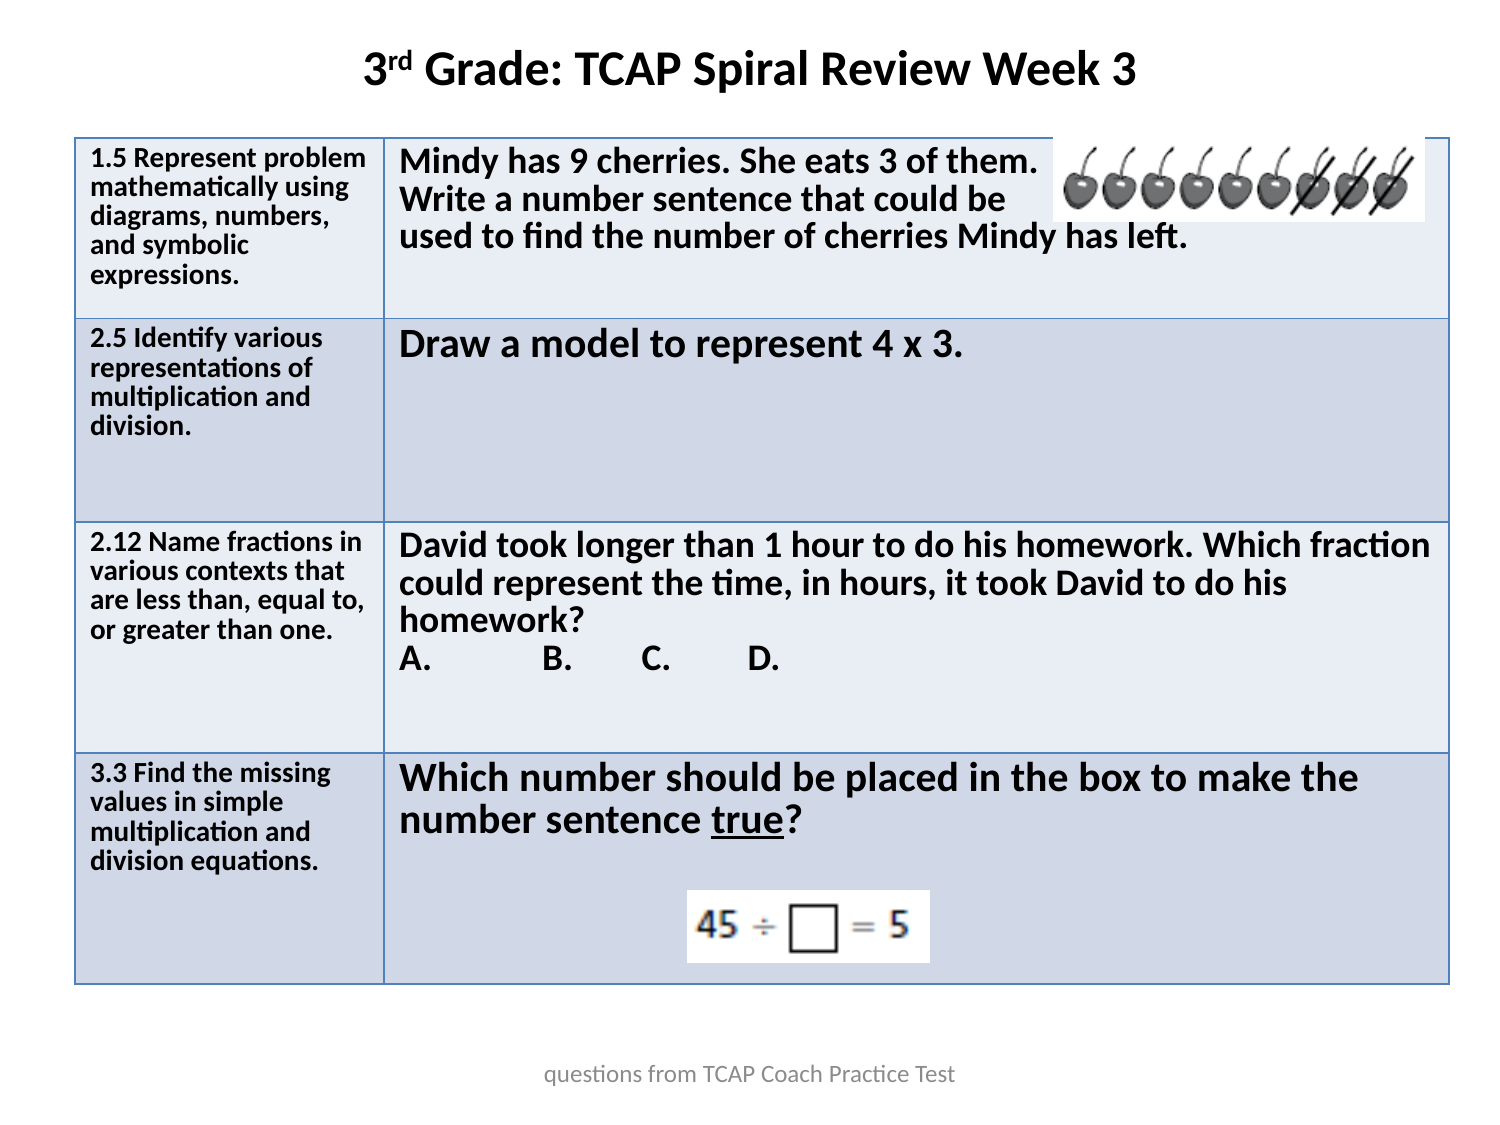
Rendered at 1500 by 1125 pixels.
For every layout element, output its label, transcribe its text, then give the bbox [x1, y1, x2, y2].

picture [687, 890, 931, 964]
footer questions from TCAP Coach Practice Test [512, 1042, 988, 1103]
picture [1052, 137, 1426, 223]
title 3rd Grade: TCAP Spiral Review Week 3 [74, 44, 1426, 86]
